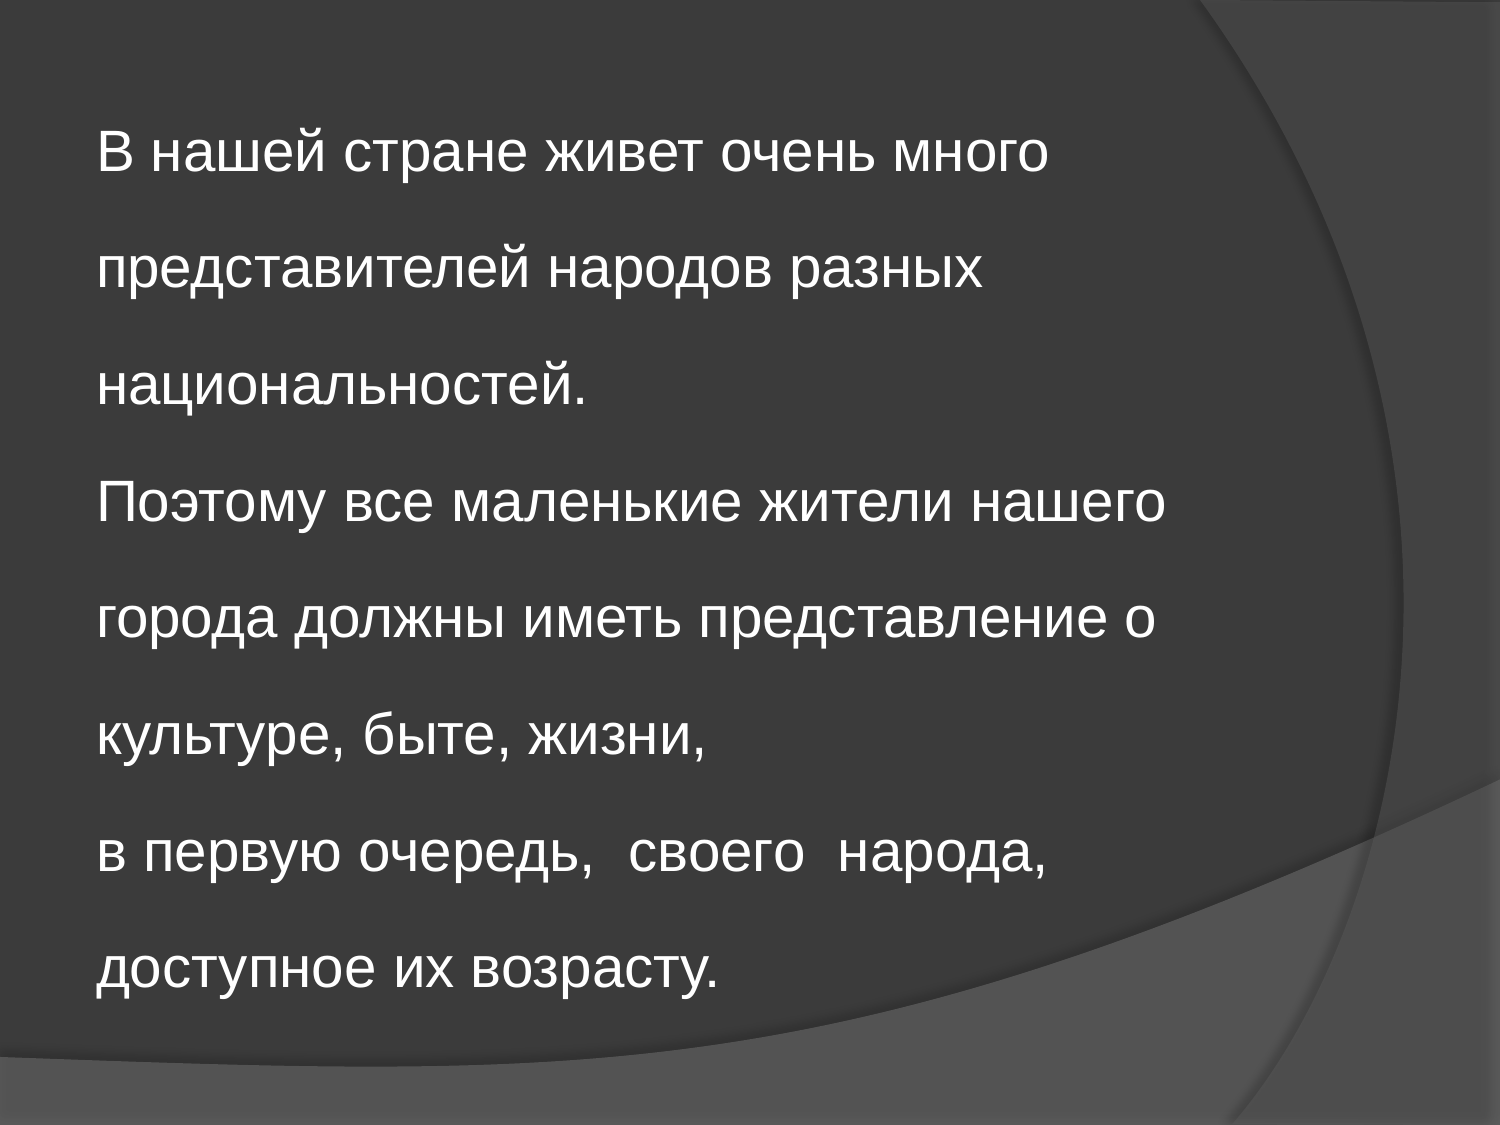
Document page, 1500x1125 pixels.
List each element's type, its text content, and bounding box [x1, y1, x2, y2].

list В нашей стране живет очень много представителей народов разных национальностей. Поэтому все маленькие жители нашего города должны иметь представление о культуре, быте, жизни, в первую очередь, своего народа, доступное их возрасту. [74, 70, 1348, 1006]
